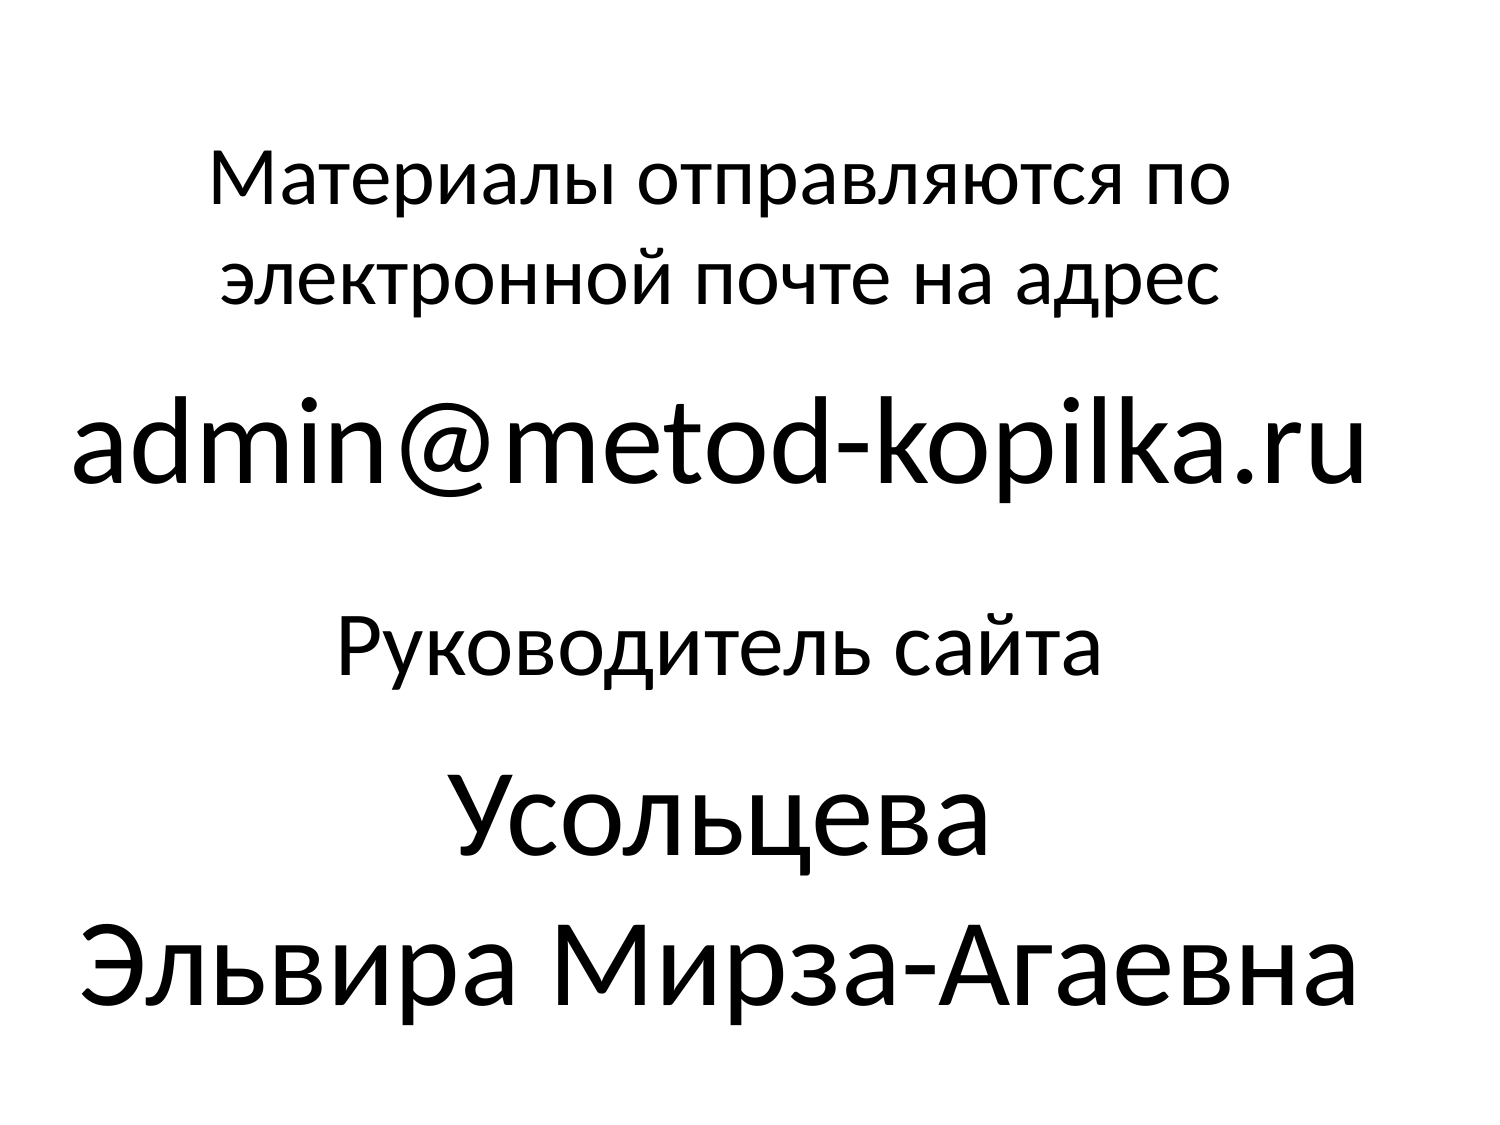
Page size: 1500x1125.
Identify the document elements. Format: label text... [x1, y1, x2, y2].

text_box Материалы отправляются по электронной почте на адрес admin@metod-kopilka.ru Руководитель сайта Усольцева Эльвира Мирза-Агаевна [53, 113, 1388, 1039]
